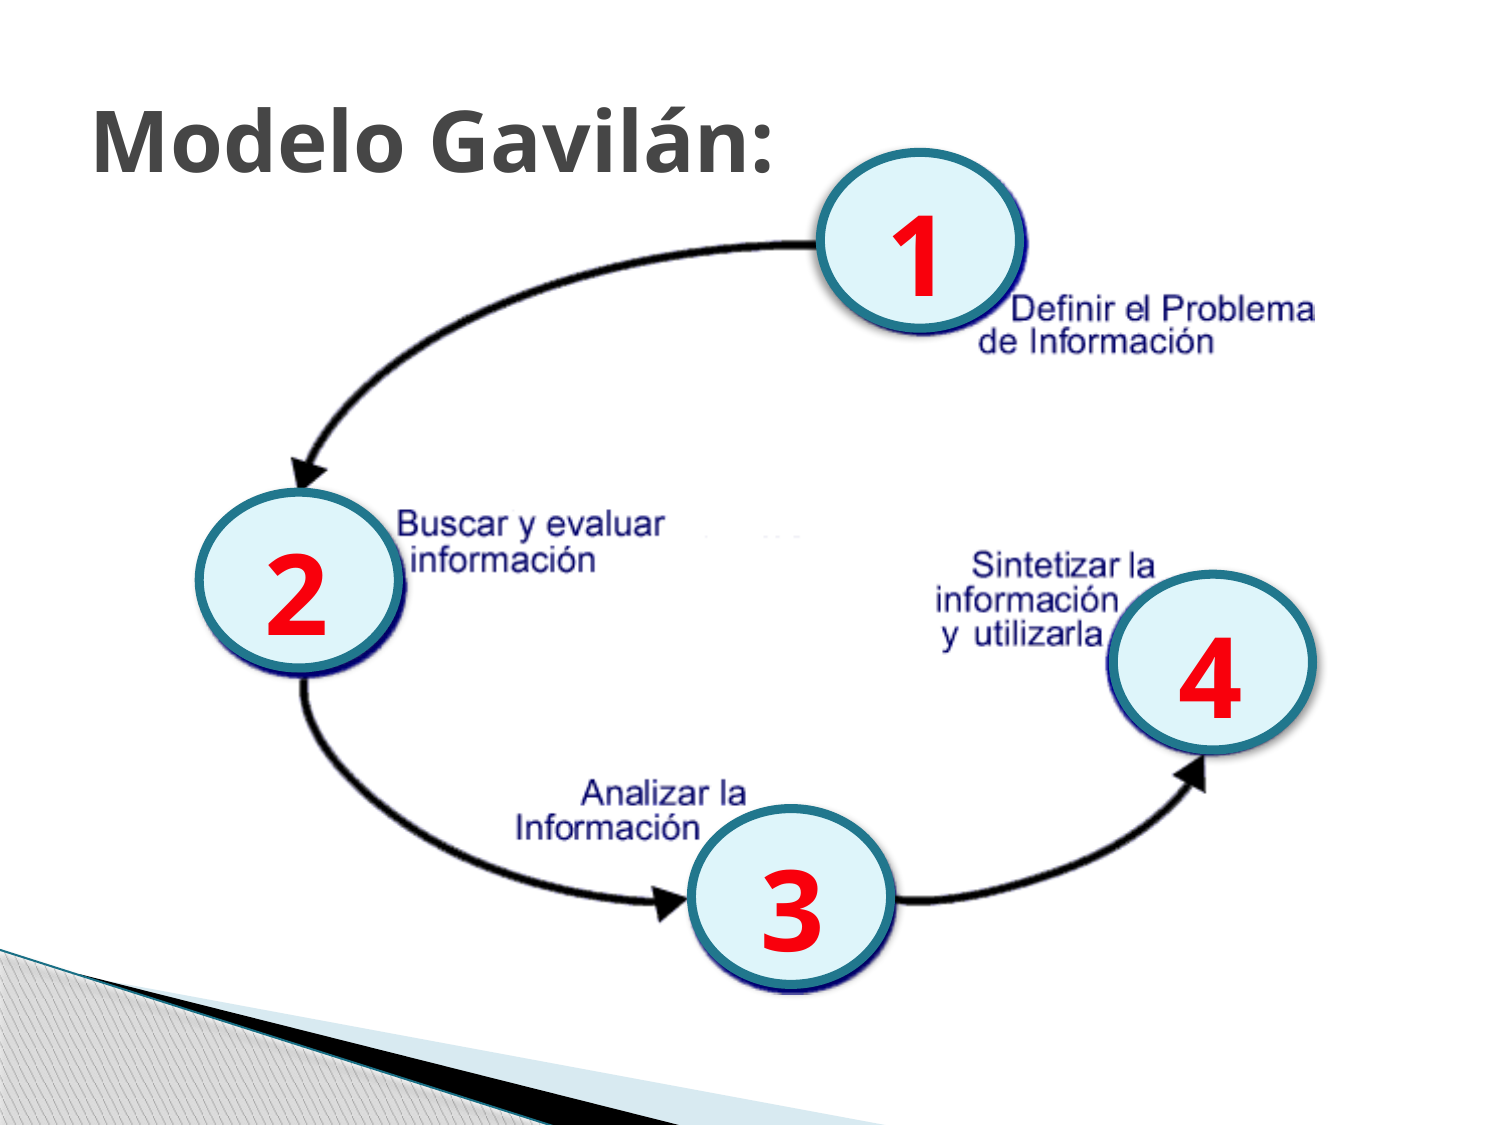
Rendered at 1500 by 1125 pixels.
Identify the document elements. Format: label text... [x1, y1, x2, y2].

text_box [888, 147, 951, 152]
title Modelo Gavilán: [75, 45, 1425, 233]
picture [198, 152, 1316, 995]
